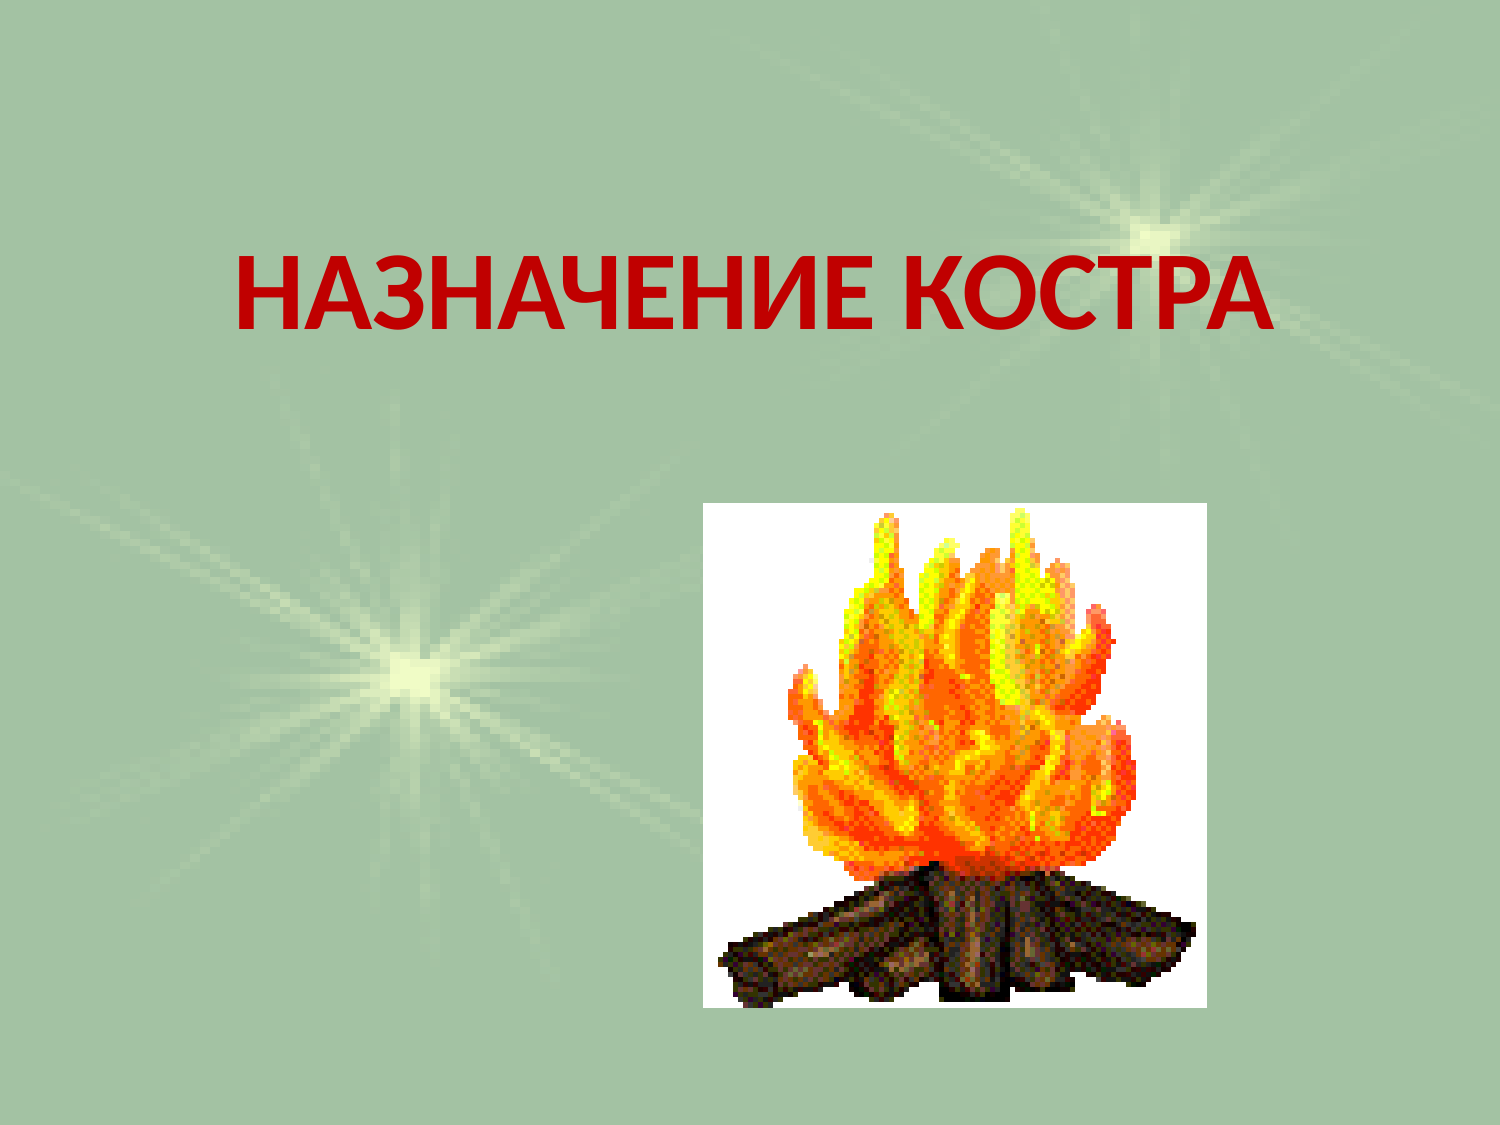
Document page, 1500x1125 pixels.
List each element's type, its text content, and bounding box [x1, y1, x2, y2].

picture [0, 0, 1500, 1125]
title НАЗНАЧЕНИЕ КОСТРА [117, 164, 1393, 406]
